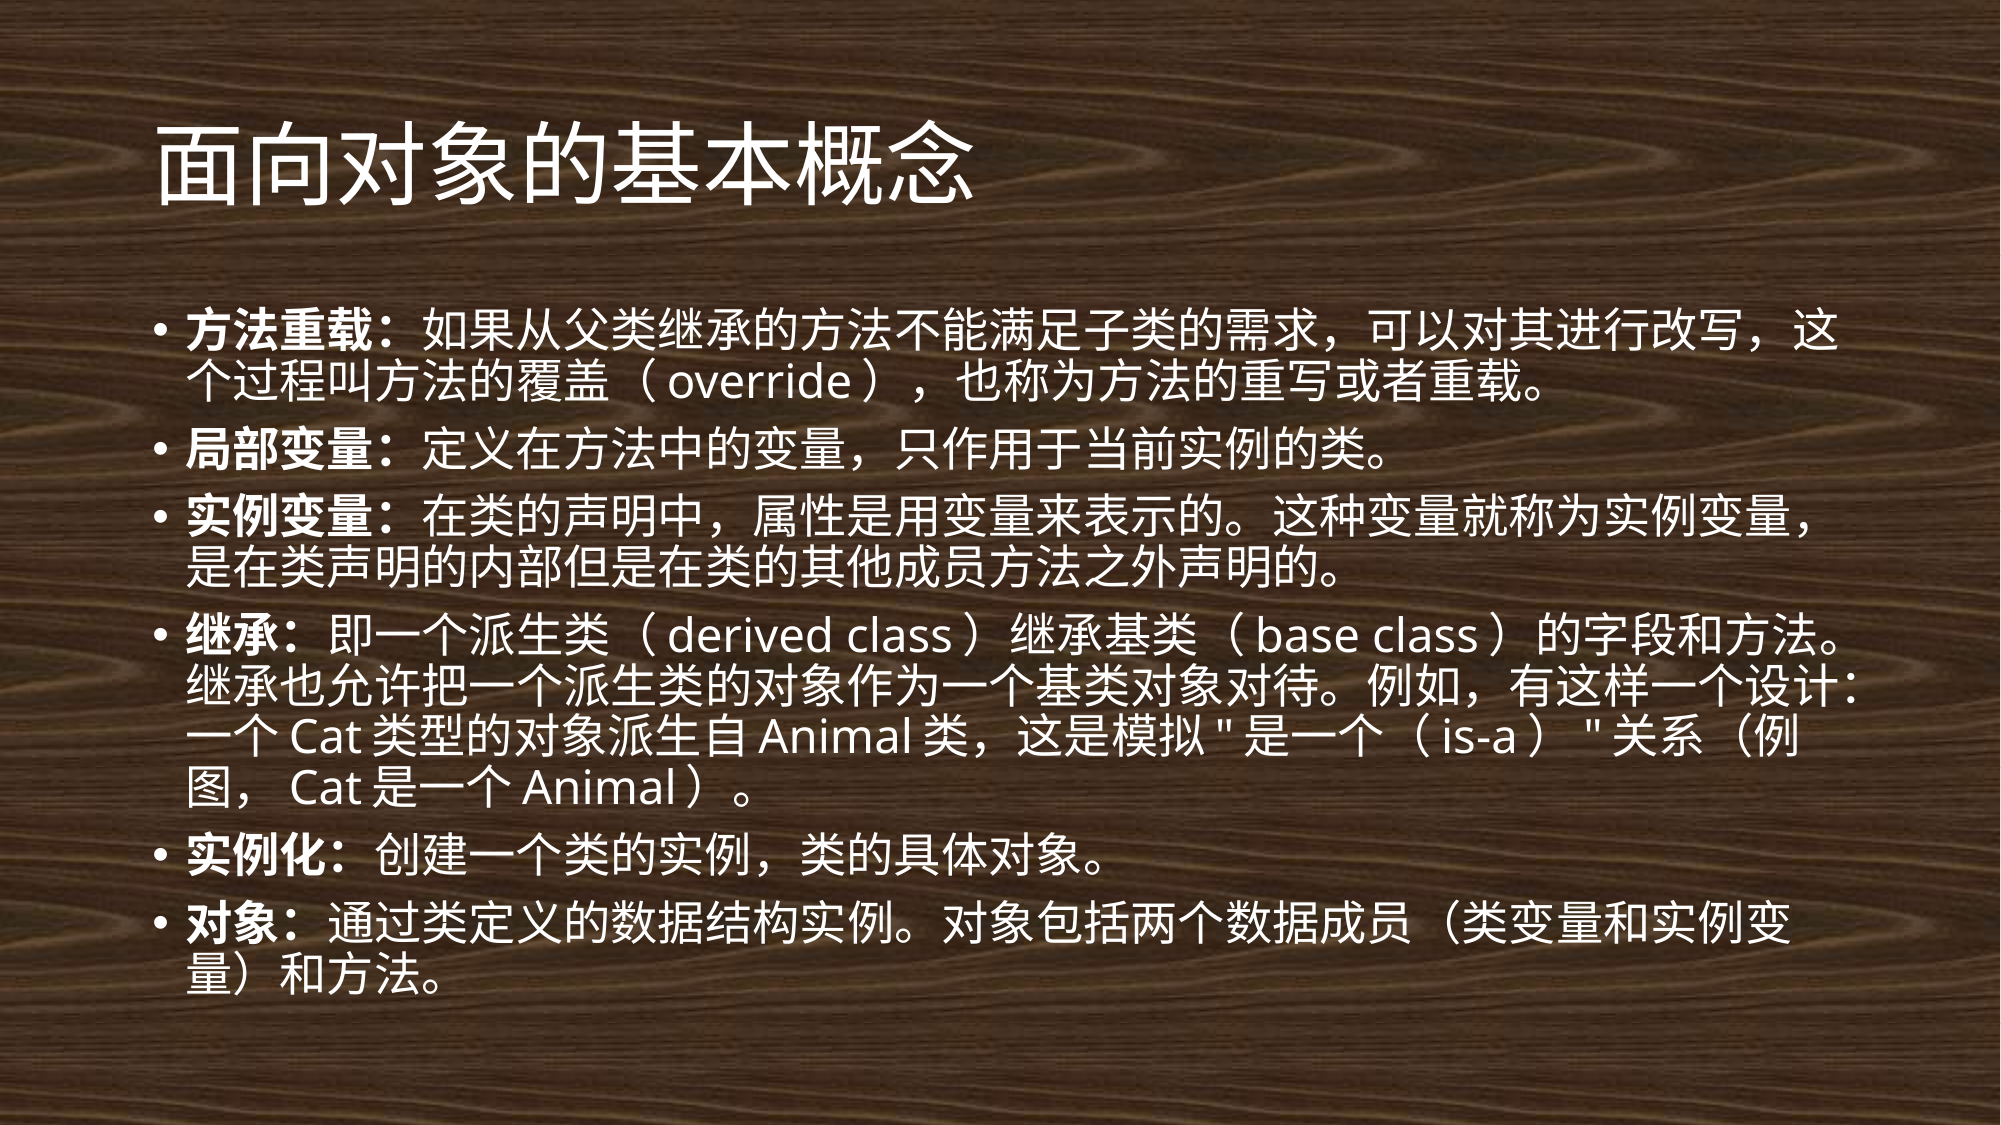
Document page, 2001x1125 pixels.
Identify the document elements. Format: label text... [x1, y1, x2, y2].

title 面向对象的基本概念 [137, 59, 1863, 278]
list 方法重载：如果从父类继承的方法不能满足子类的需求，可以对其进行改写，这个过程叫方法的覆盖（override），也称为方法的重写或者重载。 局部变量：定义在方法中的变量，只作用于当前实例的类。 实例变量：在类的声明中，属性是用变量来表示的。这种变量就称为实例变量，是在类声明的内部但是在类的其他成员方法之外声明的。 继承：即一个派生类（derived class）继承基类（base class）的字段和方法。继承也允许把一个派生类的对象作为一个基类对象对待。例如，有这样一个设计：一个Cat类型的对象派生自Animal类，这是模拟"是一个（is-a）"关系（例图，Cat是一个Animal）。 实例化：创建一个类的实例，类的具体对象。 对象：通过类定义的数据结构实例。对象包括两个数据成员（类变量和实例变量）和方法。 [137, 299, 1863, 1014]
picture [0, 0, 2001, 1125]
